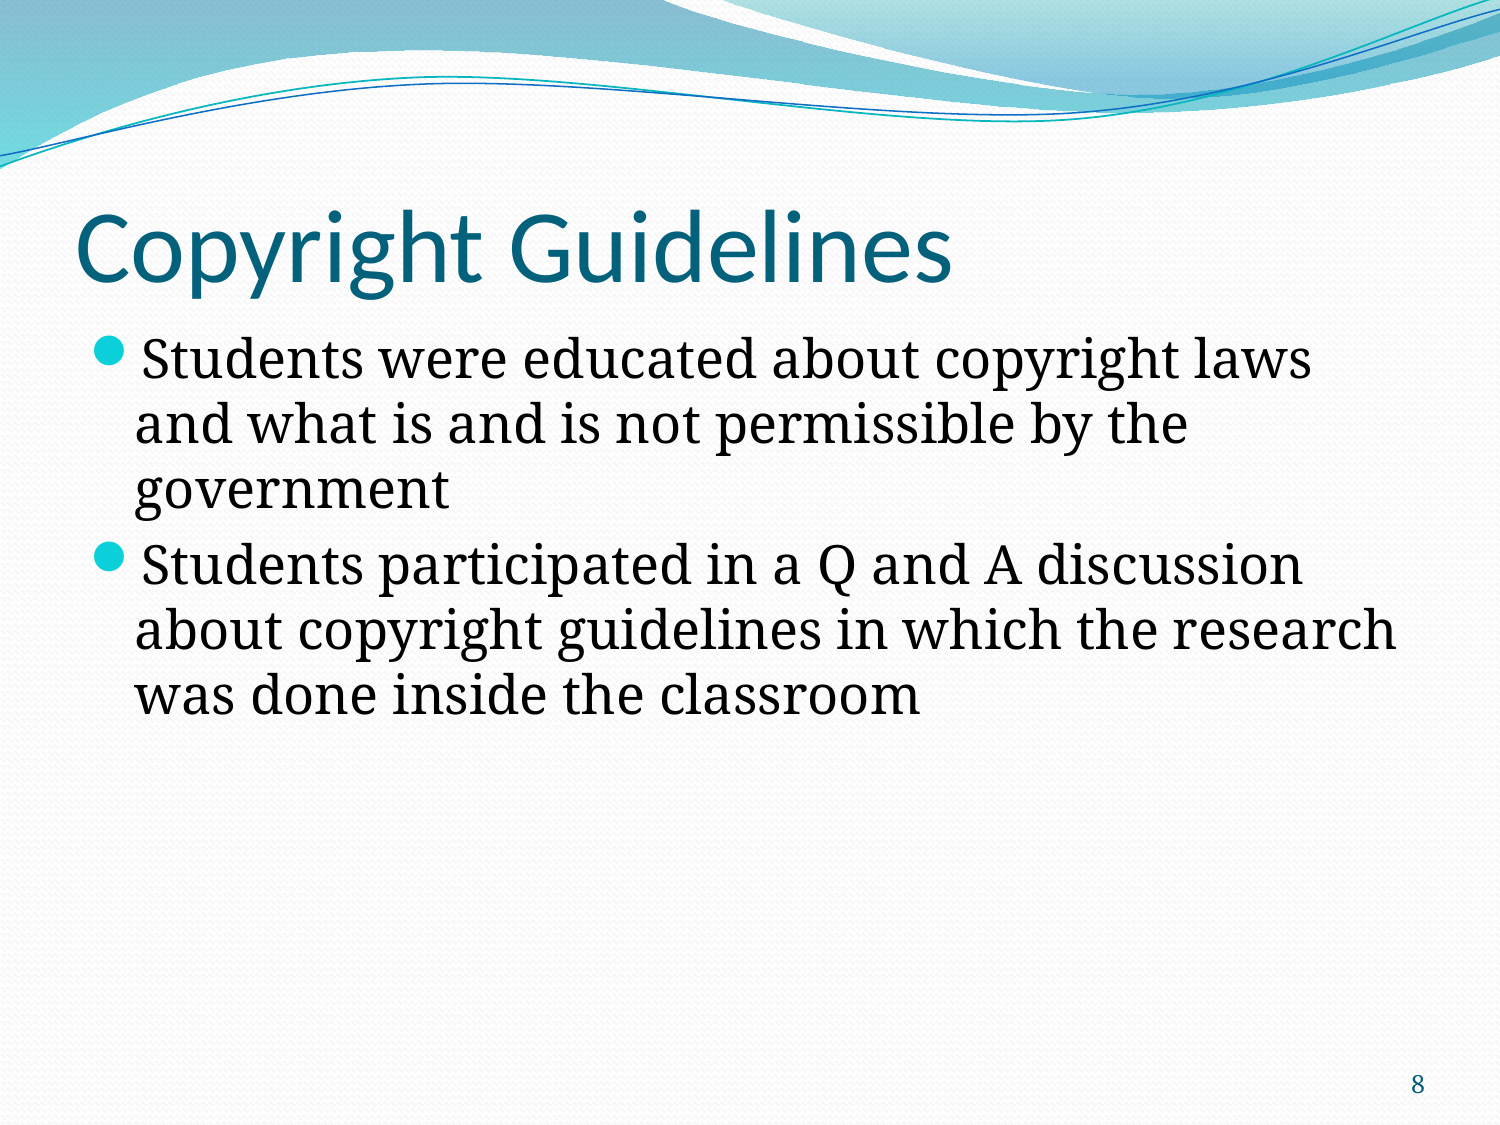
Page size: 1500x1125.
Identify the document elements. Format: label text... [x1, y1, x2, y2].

list Students were educated about copyright laws and what is and is not permissible by the government Students participated in a Q and A discussion about copyright guidelines in which the research was done inside the classroom [75, 317, 1425, 1038]
title Copyright Guidelines [75, 115, 1425, 303]
slide_number 8 [1299, 1042, 1425, 1103]
